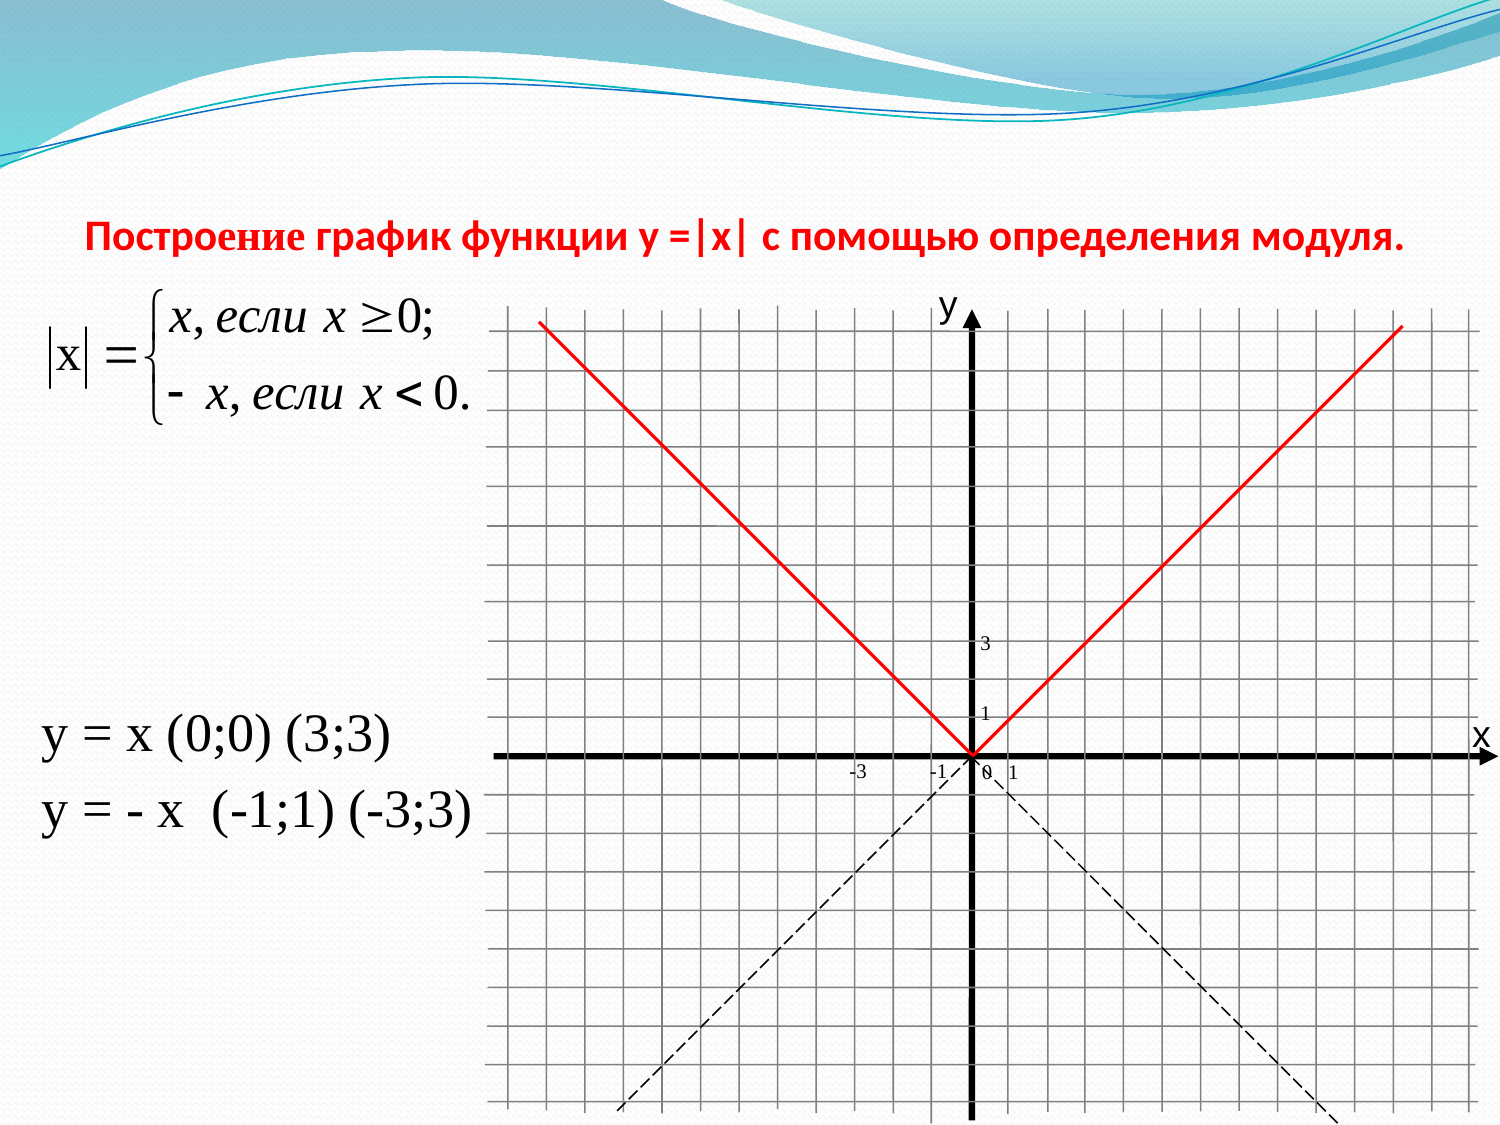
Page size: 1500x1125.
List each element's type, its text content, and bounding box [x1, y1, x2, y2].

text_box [483, 272, 1500, 1124]
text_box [39, 280, 478, 435]
list y = x (0;0) (3;3) y = - x (-1;1) (-3;3) [26, 689, 476, 863]
title Построение график функции y =|x| с помощью определения модуля. [70, 71, 1421, 260]
